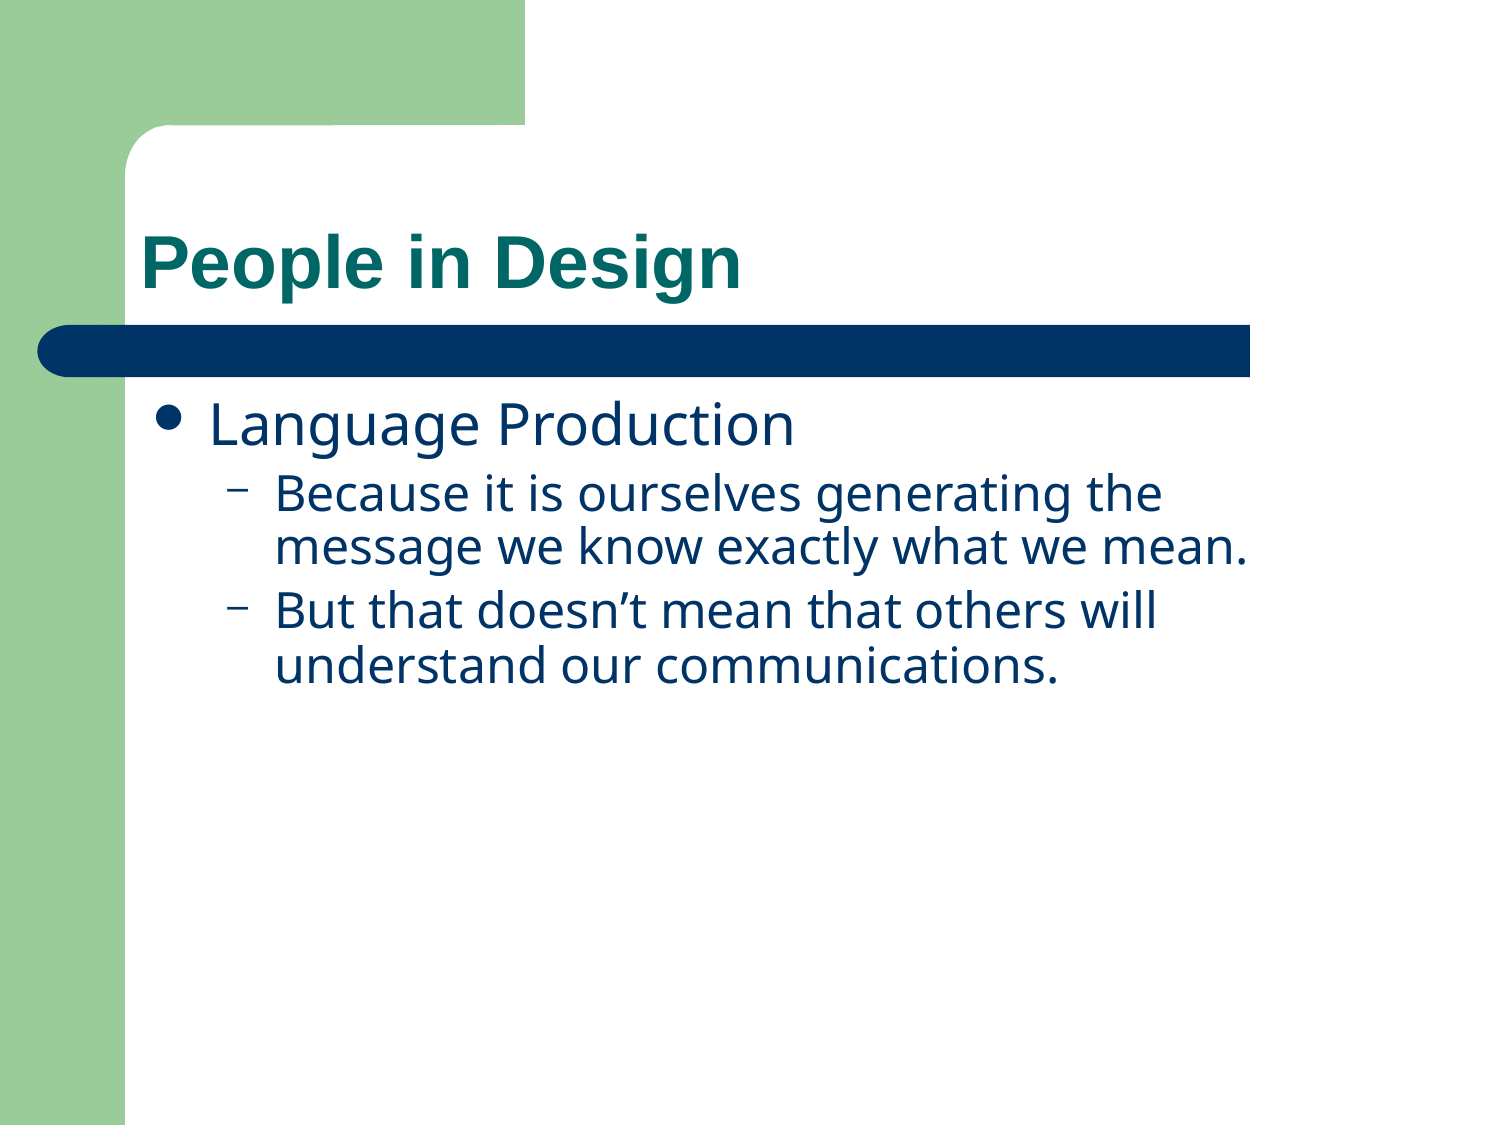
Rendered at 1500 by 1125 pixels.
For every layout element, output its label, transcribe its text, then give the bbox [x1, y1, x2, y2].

list Language Production Because it is ourselves generating the message we know exactly what we mean. But that doesn’t mean that others will understand our communications. [137, 387, 1400, 999]
title People in Design [124, 124, 1426, 313]
